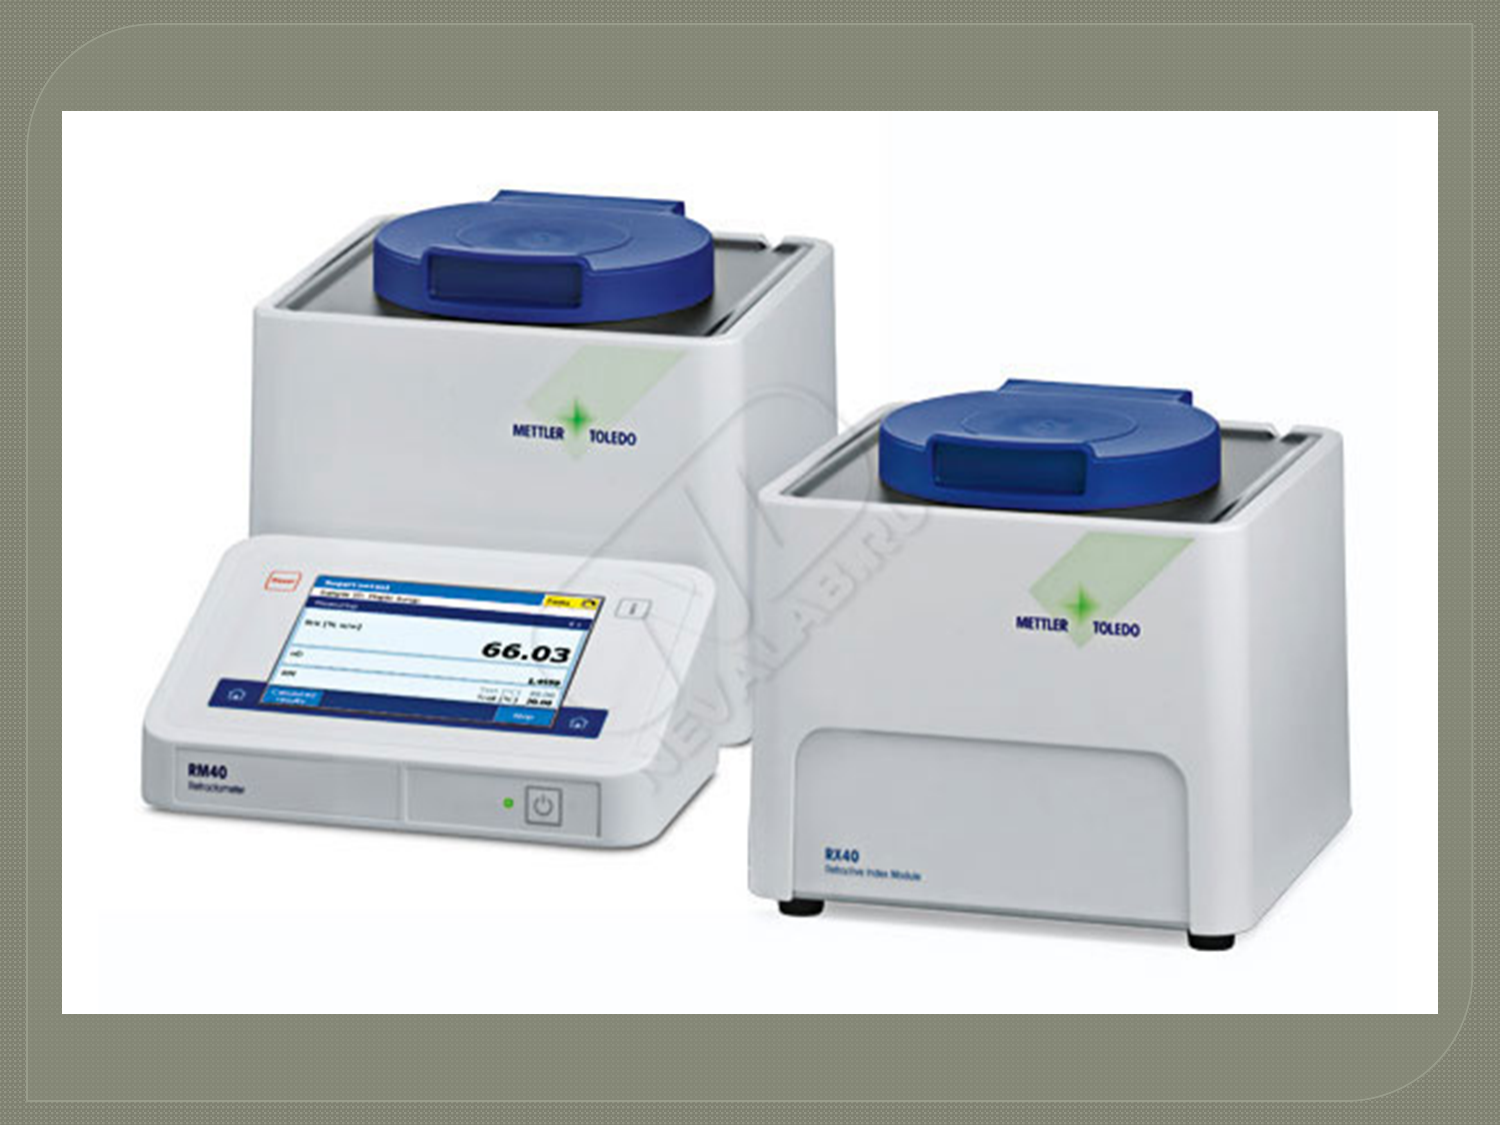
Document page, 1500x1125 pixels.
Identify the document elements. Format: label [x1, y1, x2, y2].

picture [61, 111, 1439, 1015]
